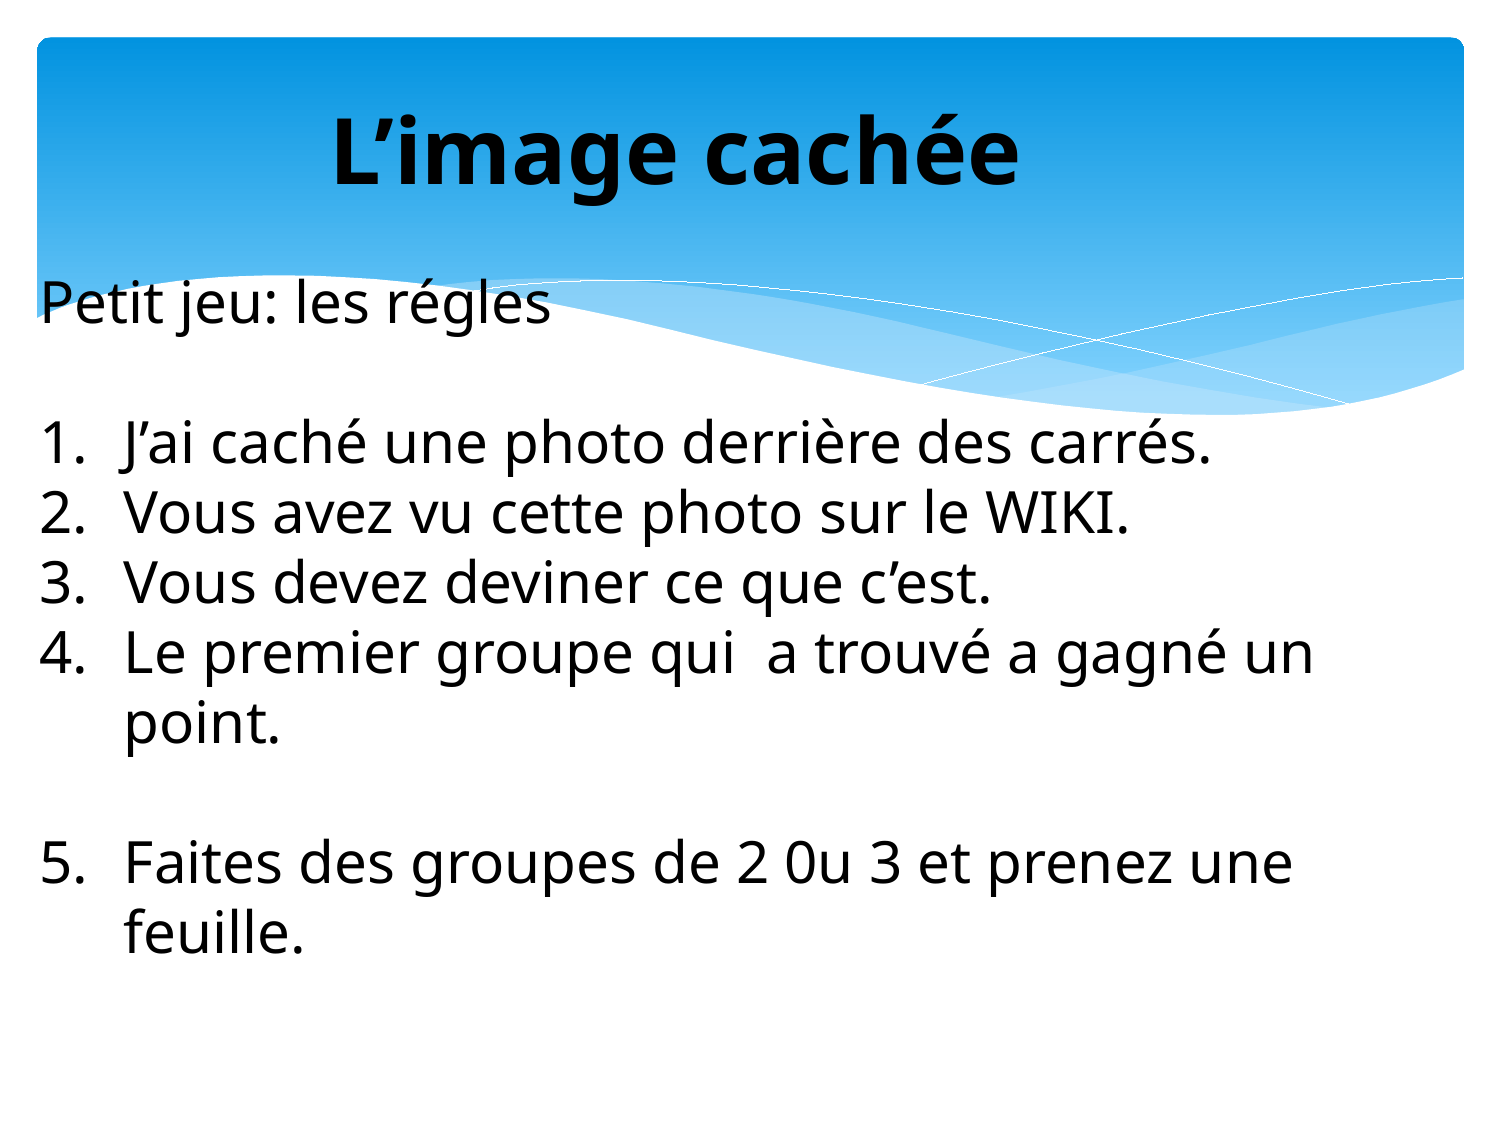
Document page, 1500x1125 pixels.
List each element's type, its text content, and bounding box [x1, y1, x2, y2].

text_box L’image cachée [95, 85, 1257, 210]
text_box Petit jeu: les régles J’ai caché une photo derrière des carrés. Vous avez vu cette photo sur le WIKI. Vous devez deviner ce que c’est. Le premier groupe qui a trouvé a gagné un point. Faites des groupes de 2 0u 3 et prenez une feuille. [24, 257, 1349, 1043]
